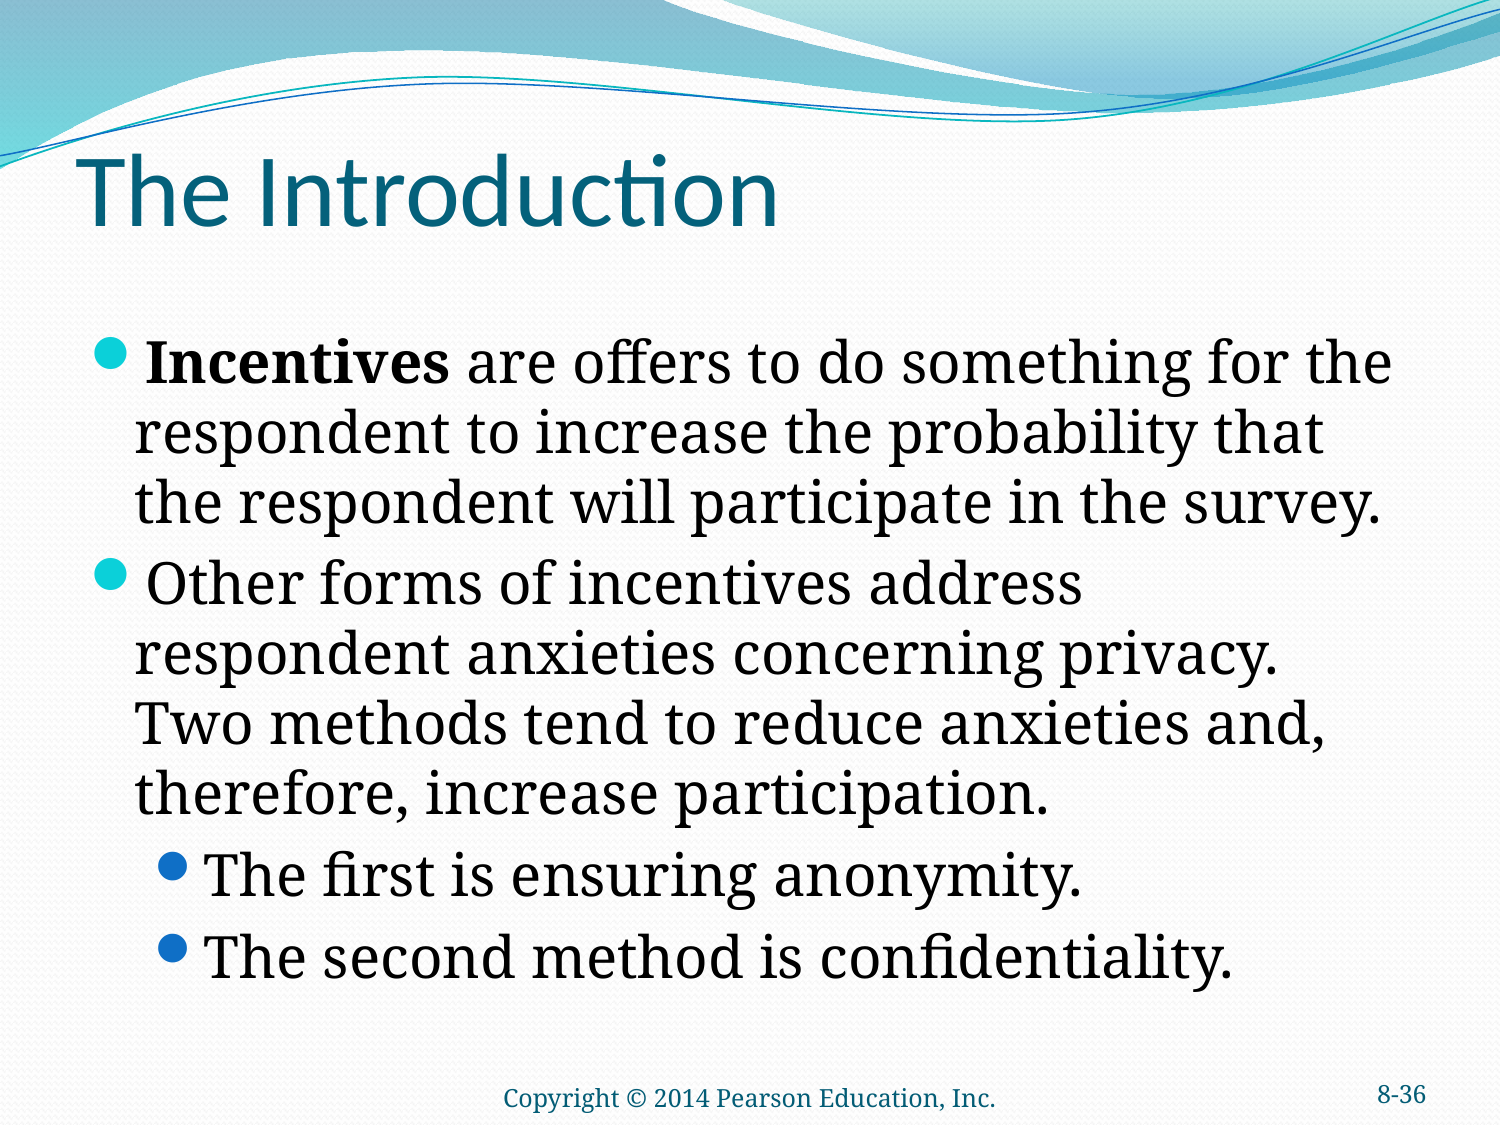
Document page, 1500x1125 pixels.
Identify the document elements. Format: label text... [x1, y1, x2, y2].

title The Introduction [75, 87, 1425, 275]
list Incentives are offers to do something for the respondent to increase the probability that the respondent will participate in the survey. Other forms of incentives address respondent anxieties concerning privacy. Two methods tend to reduce anxieties and, therefore, increase participation. The first is ensuring anonymity. The second method is confidentiality. [75, 317, 1425, 1038]
